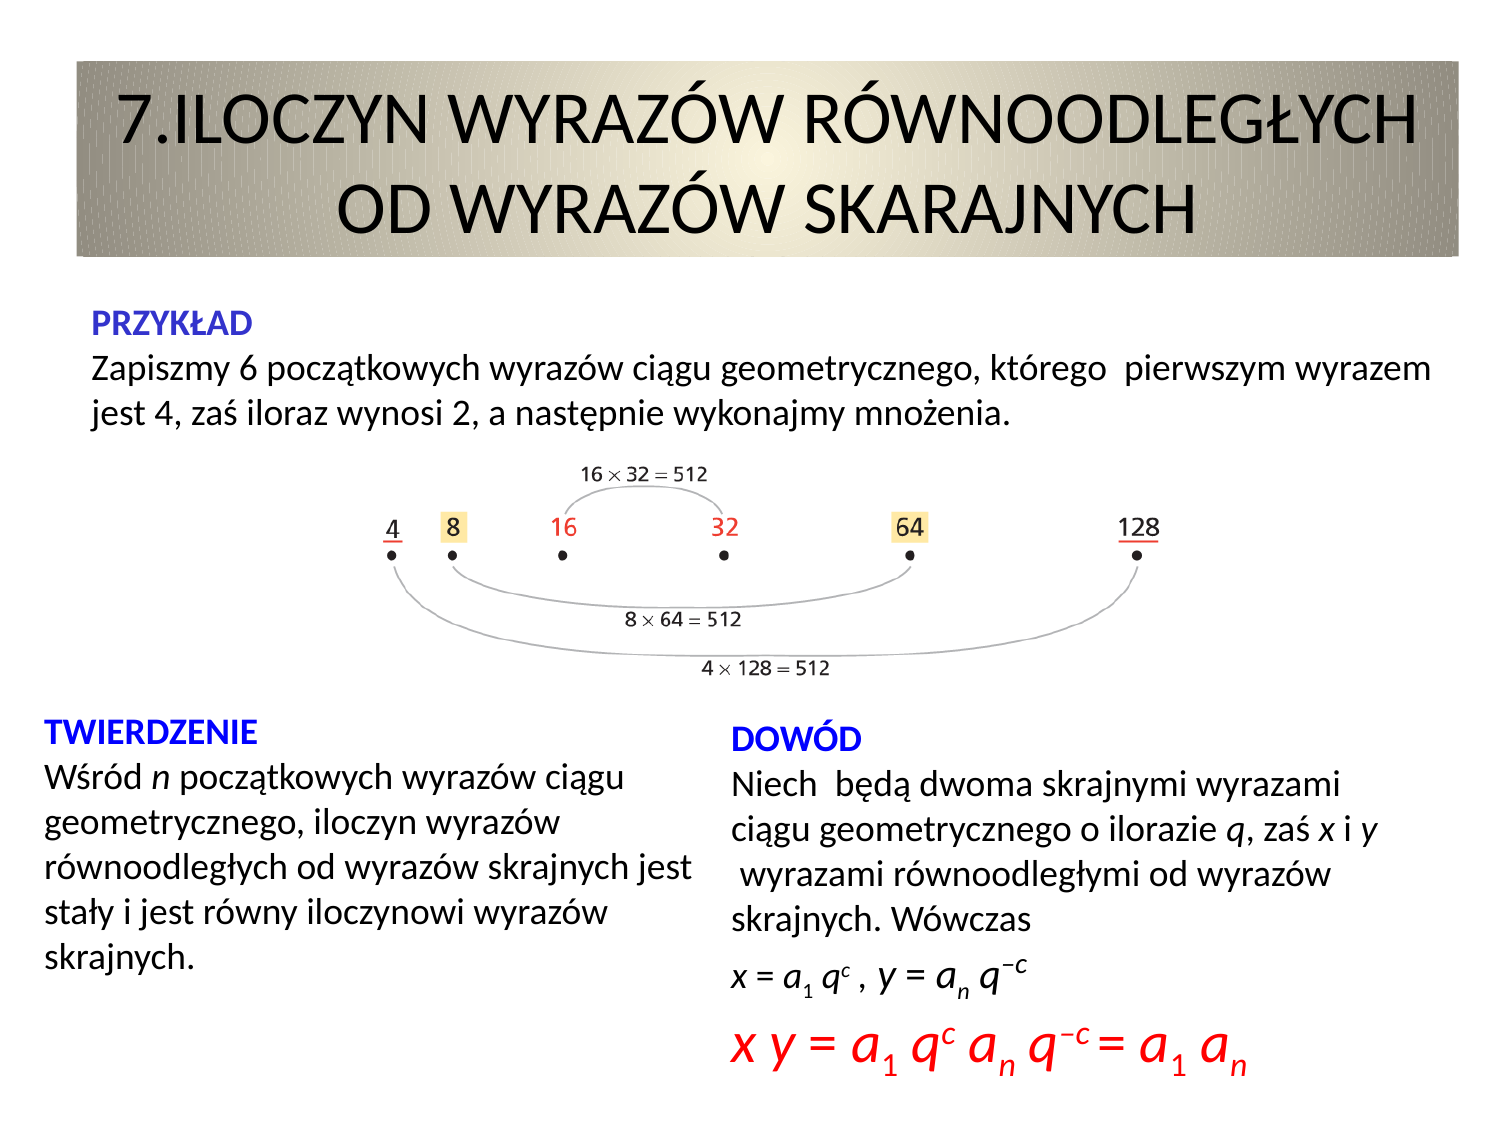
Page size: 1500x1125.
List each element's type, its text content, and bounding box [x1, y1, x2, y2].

text_box PRZYKŁAD Zapiszmy 6 początkowych wyrazów ciągu geometrycznego, którego pierwszym wyrazem jest 4, zaś iloraz wynosi 2, a następnie wykonajmy mnożenia. [76, 290, 1459, 441]
picture [313, 441, 1222, 701]
text_box 7.ILOCZYN WYRAZÓW RÓWNOODLEGŁYCH OD WYRAZÓW SKARAJNYCH [76, 61, 1459, 257]
text_box TWIERDZENIE Wśród n początkowych wyrazów ciągu geometrycznego, iloczyn wyrazów równoodległych od wyrazów skrajnych jest stały i jest równy iloczynowi wyrazów skrajnych. [29, 700, 717, 985]
